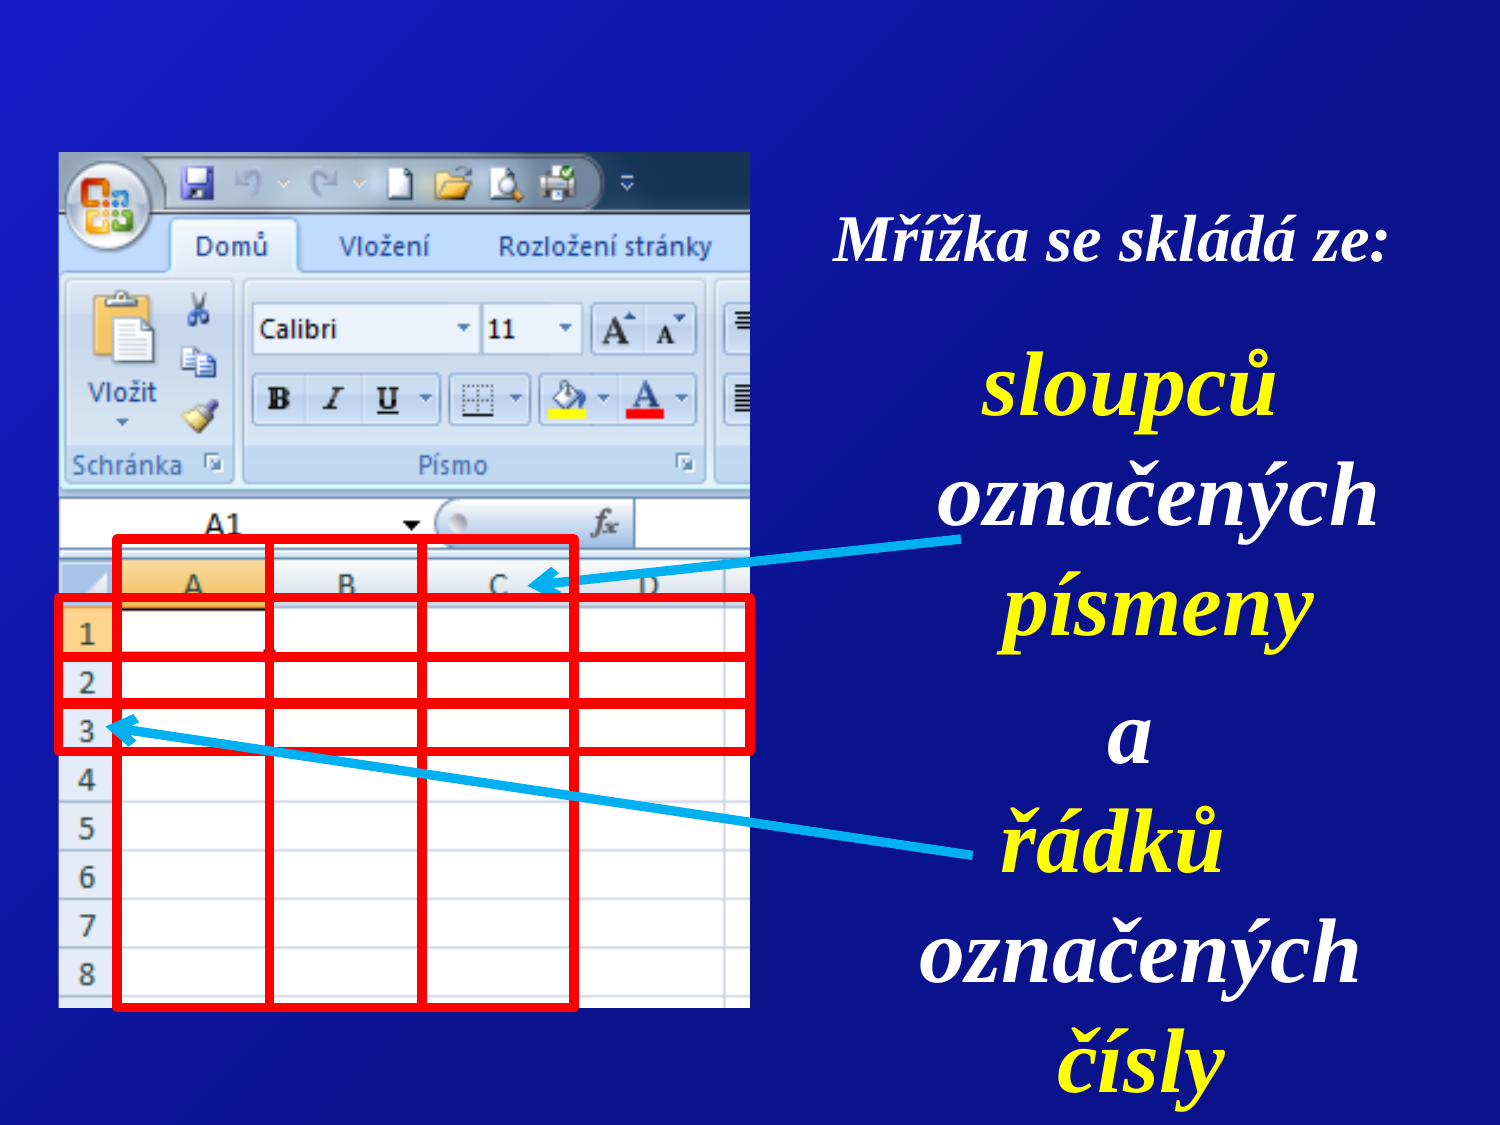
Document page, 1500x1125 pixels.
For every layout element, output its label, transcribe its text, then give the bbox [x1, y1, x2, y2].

text_box řádků označených čísly [785, 773, 1442, 926]
text_box sloupců označených písmeny a [785, 316, 1477, 469]
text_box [105, 726, 973, 856]
picture [58, 152, 751, 1008]
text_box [527, 538, 962, 587]
text_box Mřížka se skládá ze: [785, 187, 1442, 316]
